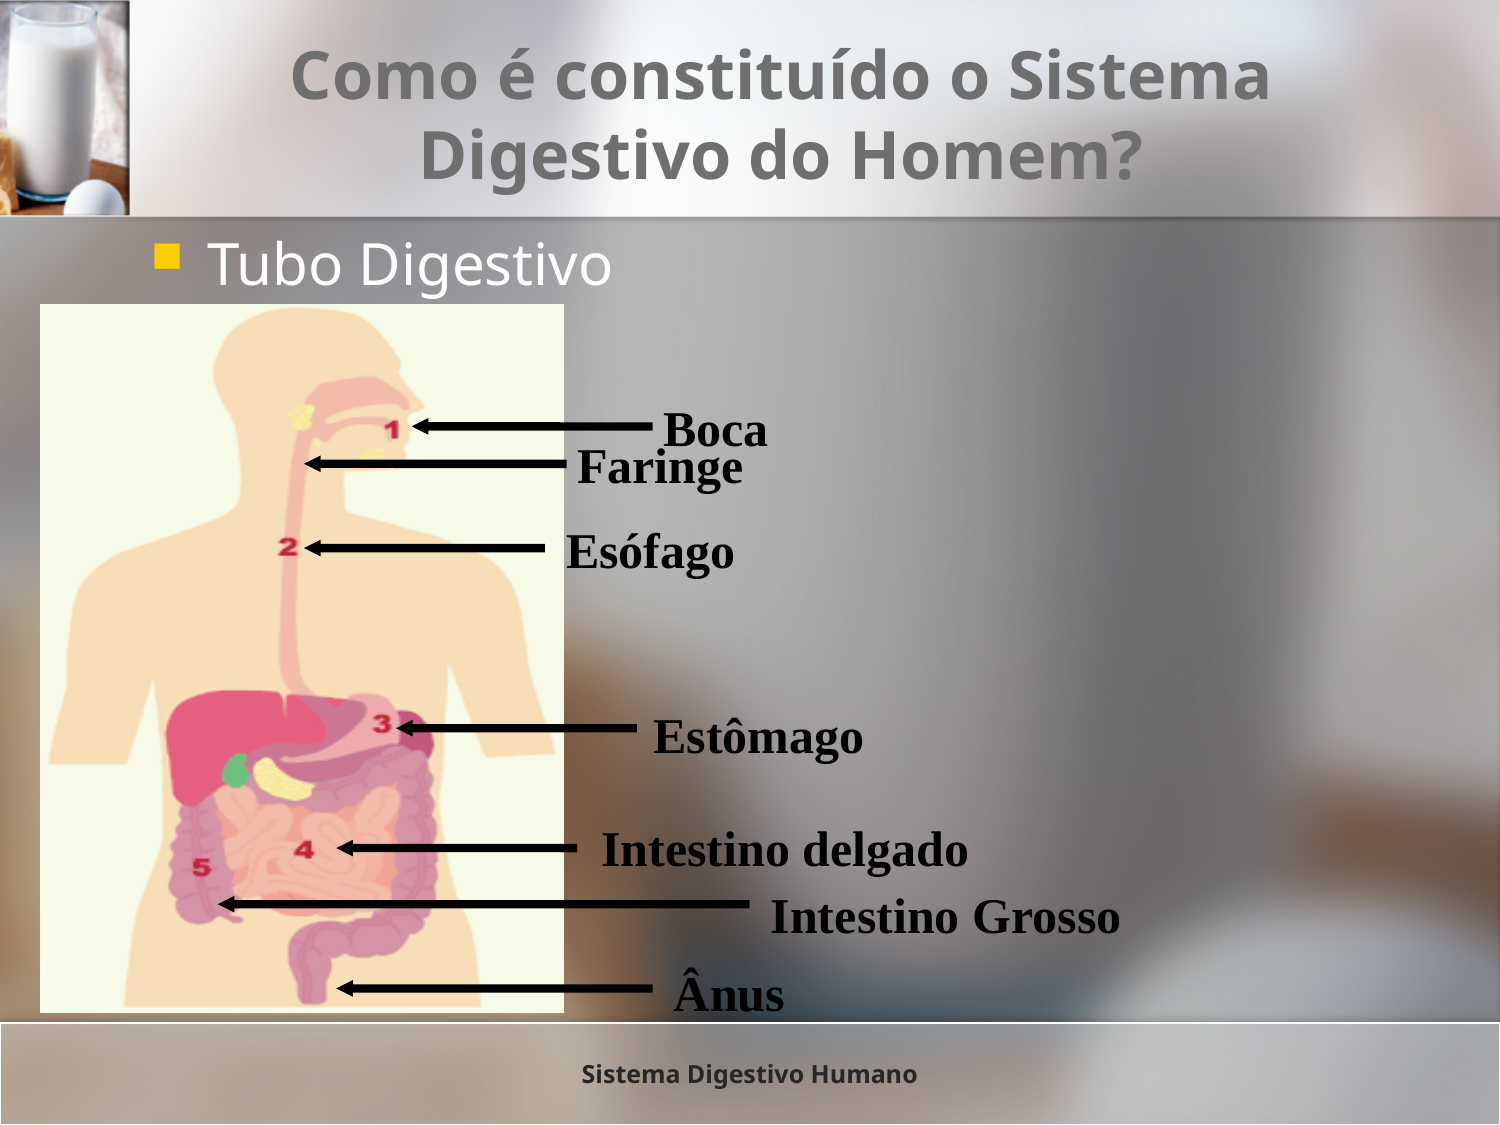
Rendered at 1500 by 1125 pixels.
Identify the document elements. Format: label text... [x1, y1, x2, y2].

text_box Boca [648, 388, 950, 464]
picture [0, 0, 1500, 1022]
text_box Ânus [659, 953, 1058, 1029]
text_box Estômago [613, 696, 916, 772]
text_box Intestino Grosso [756, 876, 1306, 951]
footer Sistema Digestivo Humano [512, 1051, 988, 1125]
text_box Faringe [570, 426, 854, 502]
list Tubo Digestivo [135, 219, 1436, 992]
text_box Intestino delgado [570, 808, 985, 884]
text_box Esófago [570, 510, 886, 586]
title Como é constituído o Sistema Digestivo do Homem? [150, 24, 1413, 200]
